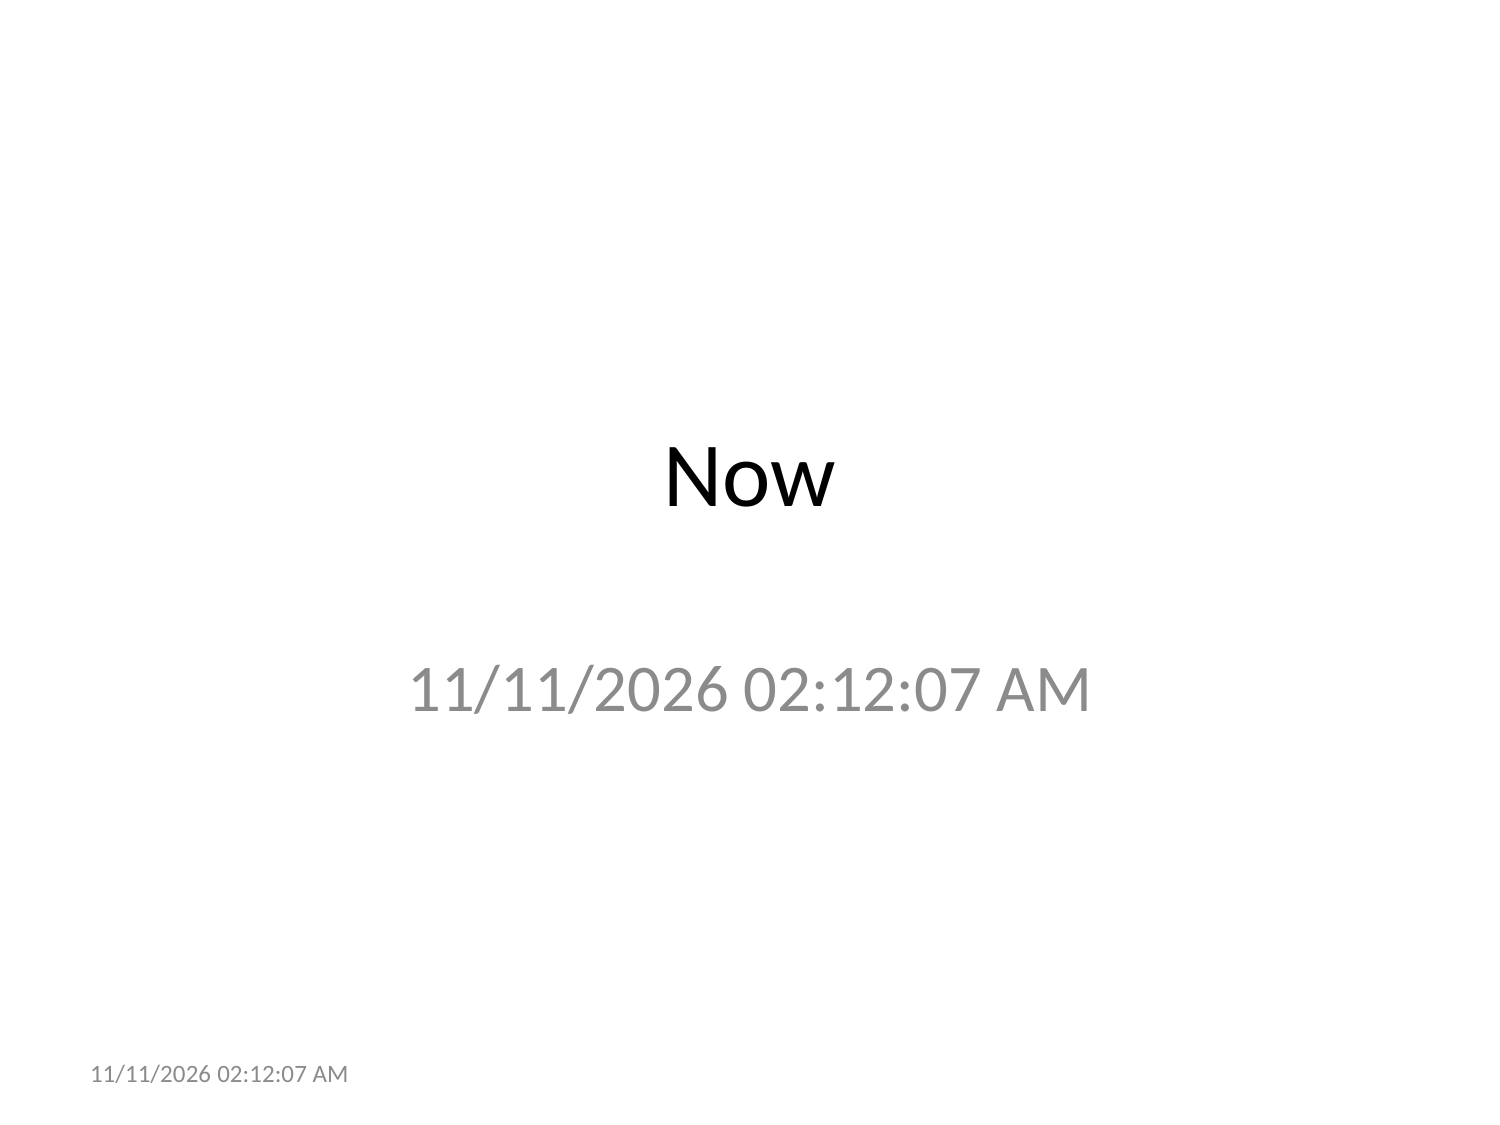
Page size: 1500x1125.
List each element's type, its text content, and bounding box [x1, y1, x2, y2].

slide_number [75, 1042, 425, 1103]
title Now [112, 349, 1388, 591]
subtitle 2011-12-19 10:20:04 AM [225, 637, 1275, 925]
